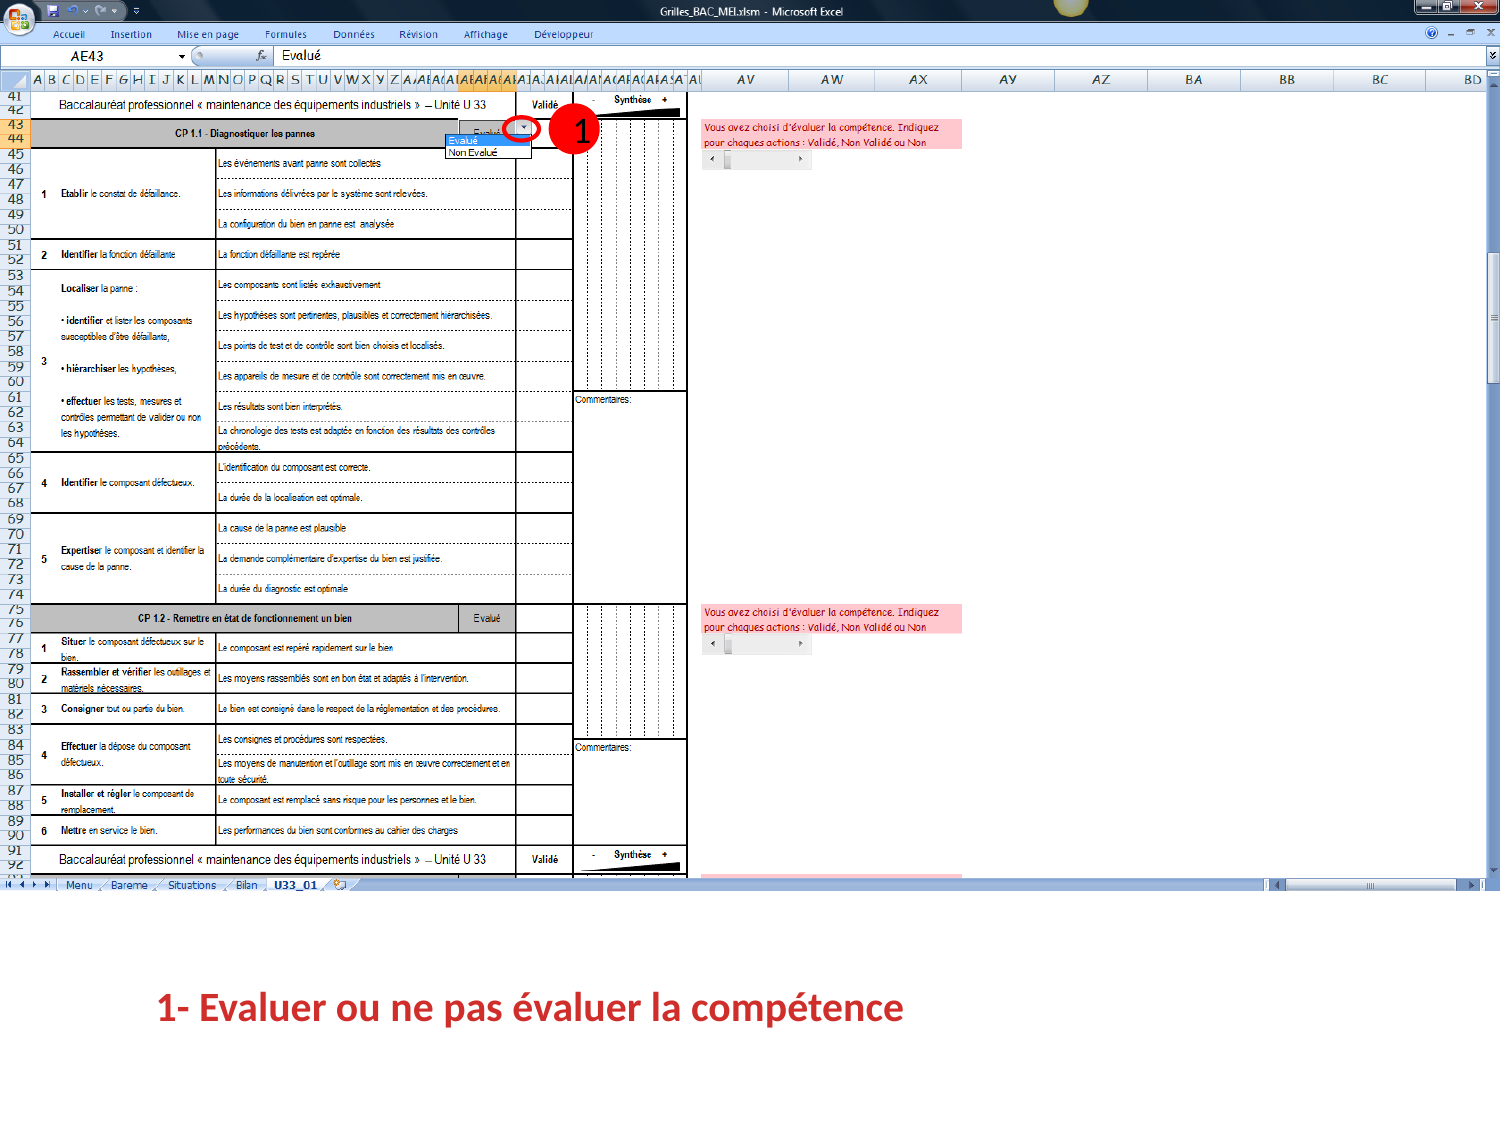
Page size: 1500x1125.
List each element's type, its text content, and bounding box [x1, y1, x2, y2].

text_box 1- Evaluer ou ne pas évaluer la compétence [140, 972, 1383, 1038]
picture [0, 0, 1500, 891]
